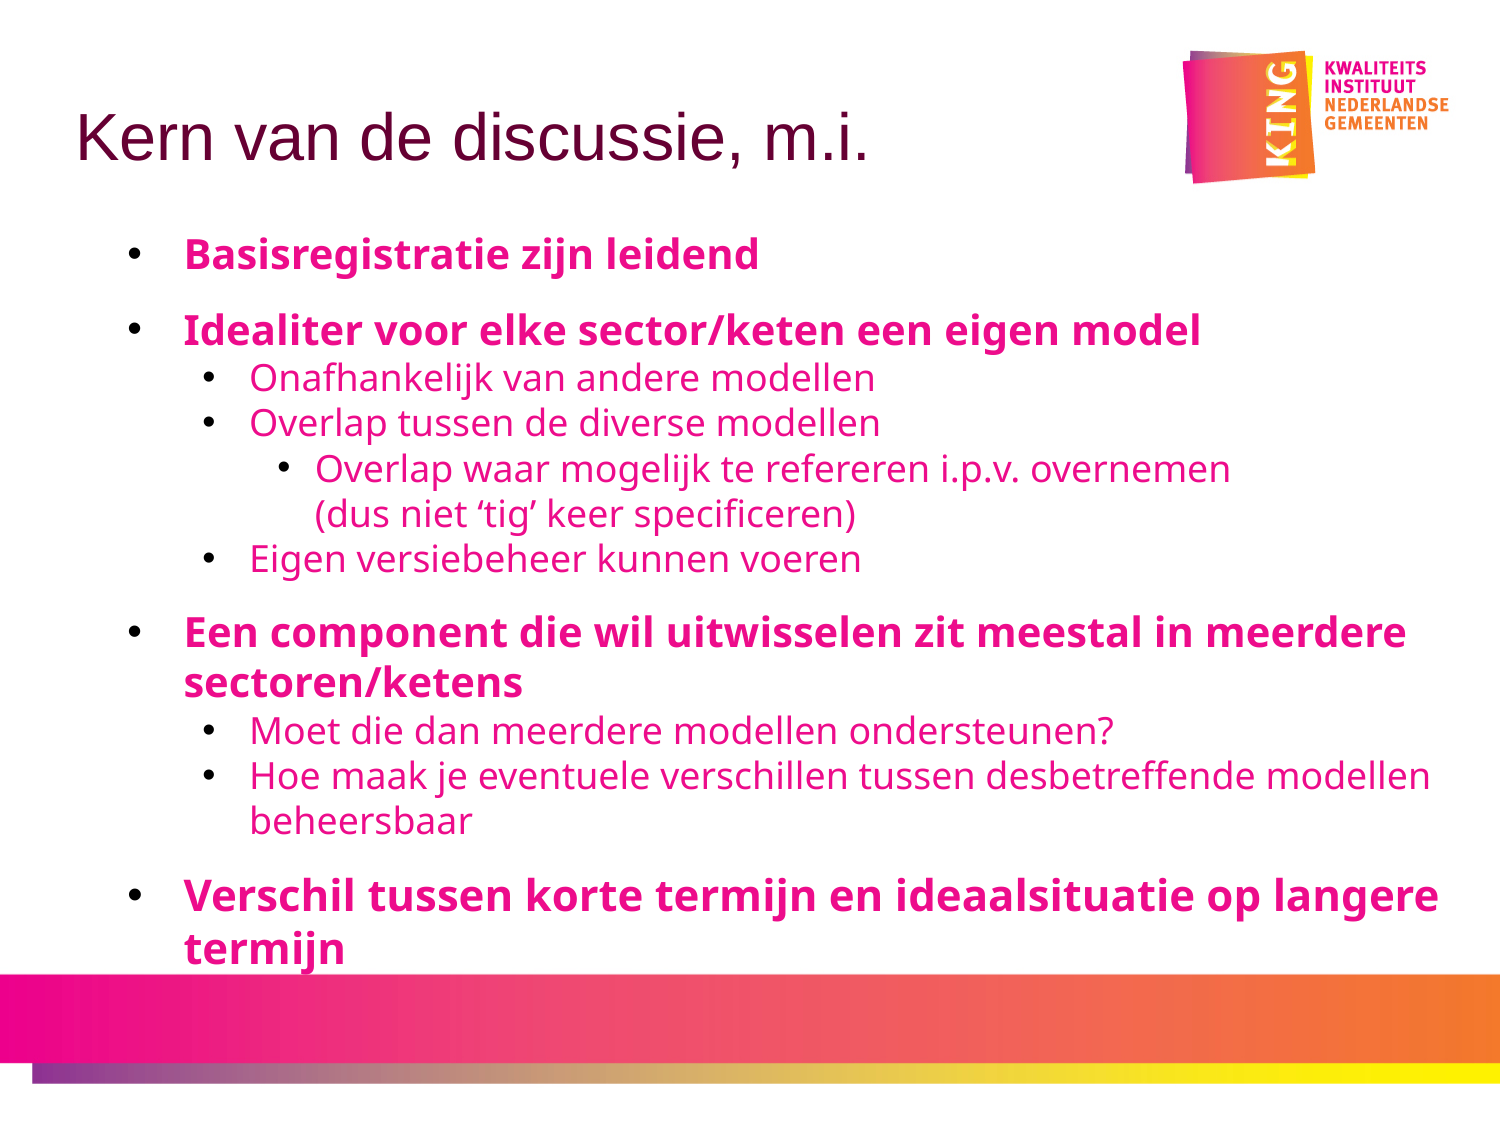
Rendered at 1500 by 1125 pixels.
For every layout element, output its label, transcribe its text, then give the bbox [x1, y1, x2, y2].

title Kern van de discussie, m.i. [74, 44, 1425, 233]
picture [0, 0, 1500, 1125]
list Basisregistratie zijn leidend Idealiter voor elke sector/keten een eigen model Onafhankelijk van andere modellen Overlap tussen de diverse modellen Overlap waar mogelijk te refereren i.p.v. overnemen (dus niet ‘tig’ keer specificeren) Eigen versiebeheer kunnen voeren Een component die wil uitwisselen zit meestal in meerdere sectoren/ketens Moet die dan meerdere modellen ondersteunen? Hoe maak je eventuele verschillen tussen desbetreffende modellen beheersbaar Verschil tussen korte termijn en ideaalsituatie op langere termijn [112, 219, 1500, 963]
